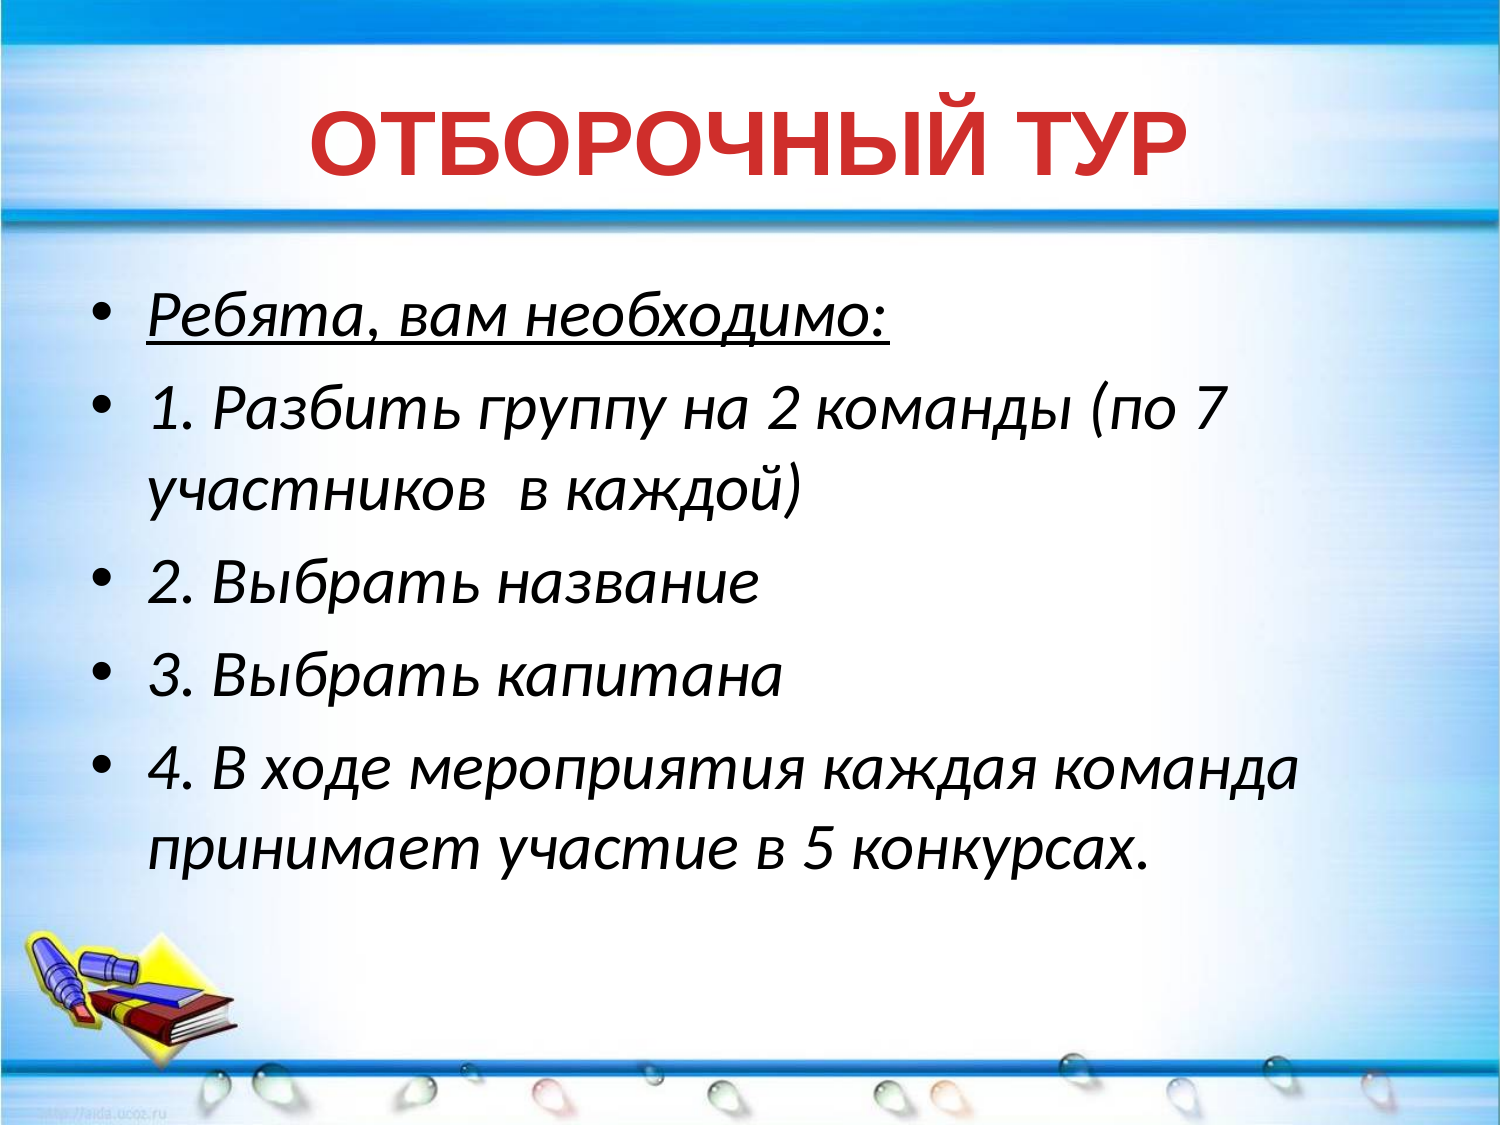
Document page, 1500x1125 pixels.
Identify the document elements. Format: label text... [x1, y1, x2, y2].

picture [0, 0, 1500, 1125]
title ОТБОРОЧНЫЙ ТУР [75, 45, 1425, 233]
list Ребята, вам необходимо: 1. Разбить группу на 2 команды (по 7 участников в каждой) 2. Выбрать название 3. Выбрать капитана 4. В ходе мероприятия каждая команда принимает участие в 5 конкурсах. [75, 262, 1425, 1005]
